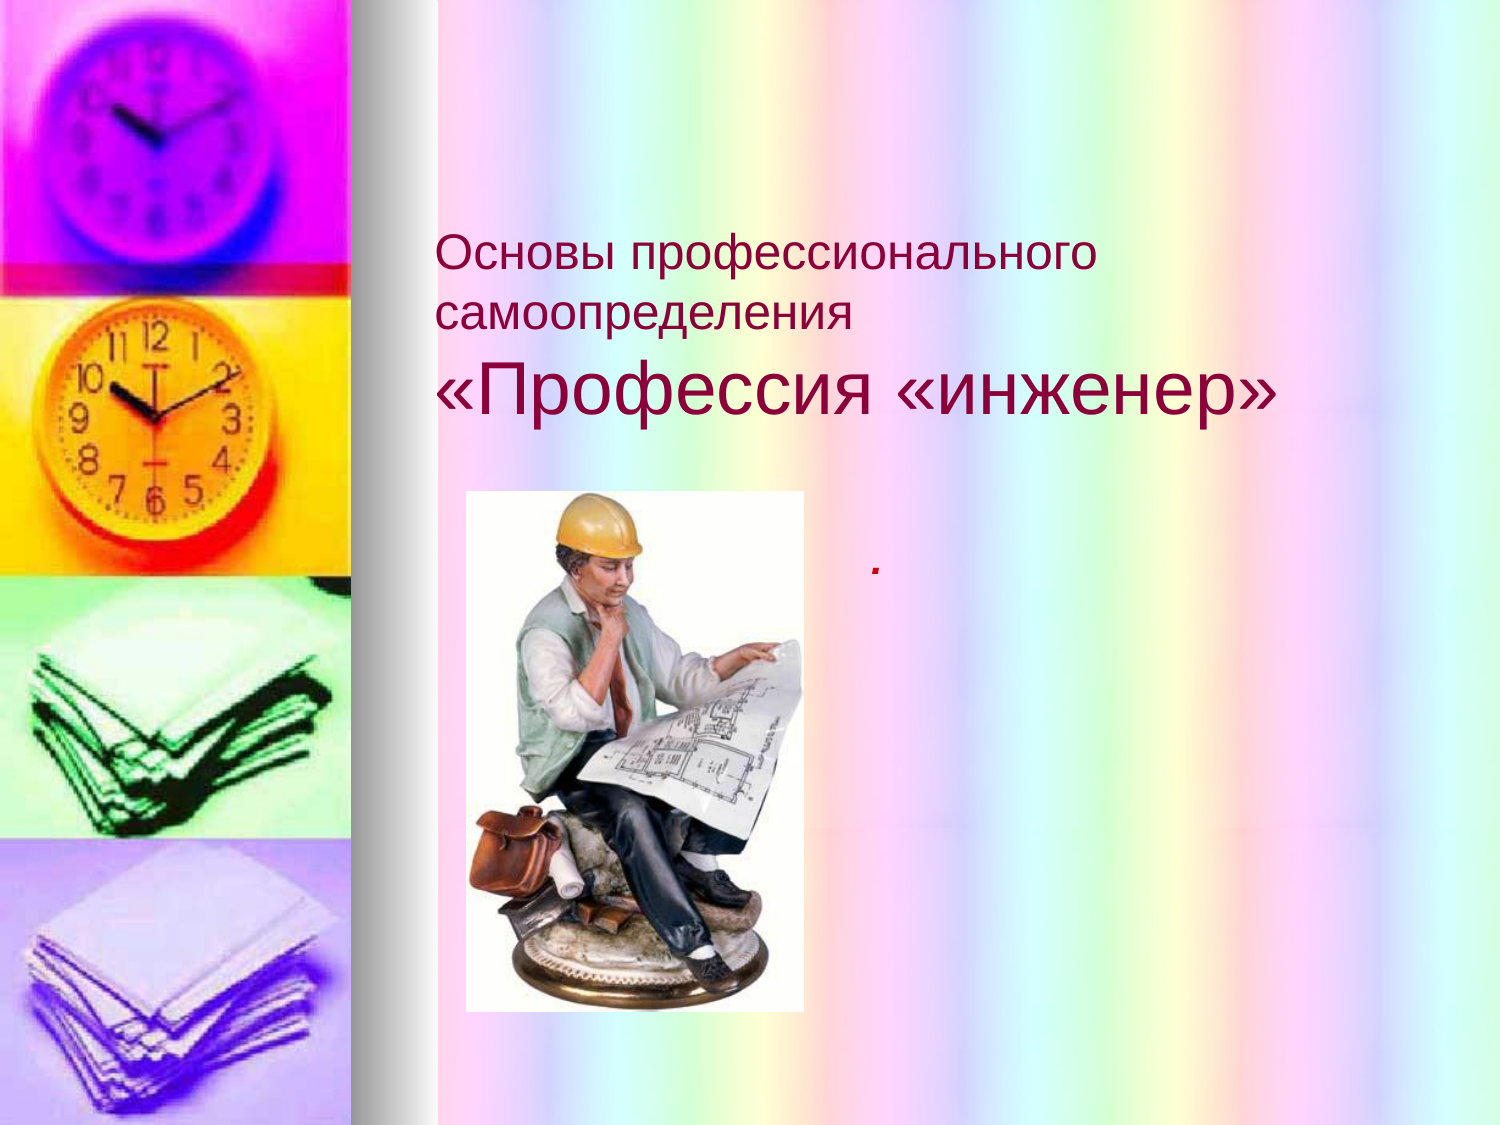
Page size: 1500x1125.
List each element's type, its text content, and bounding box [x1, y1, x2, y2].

list . [856, 262, 1447, 1000]
picture [0, 0, 351, 1125]
picture [438, 0, 1500, 1125]
title Основы профессионального самоопределения «Профессия «инженер» [419, 37, 1450, 492]
